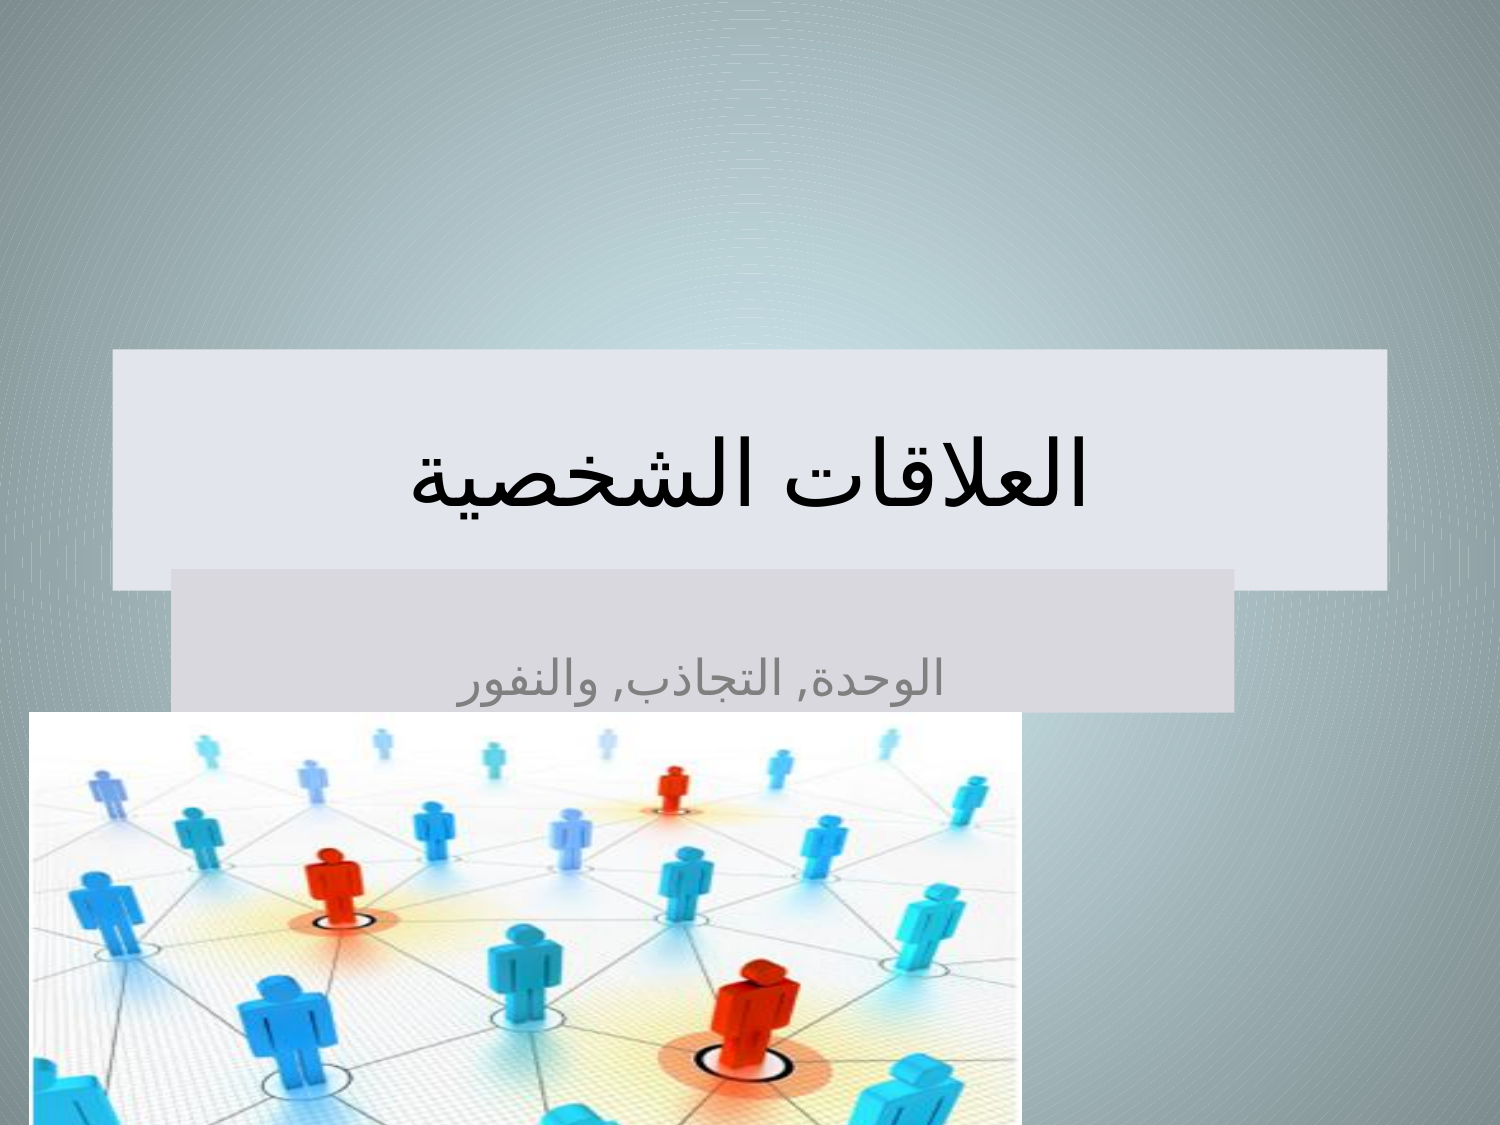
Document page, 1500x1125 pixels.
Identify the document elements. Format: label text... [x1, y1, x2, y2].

picture [29, 712, 1022, 1125]
subtitle الوحدة, التجاذب, والنفور [171, 569, 1235, 713]
title العلاقات الشخصية [112, 349, 1388, 591]
